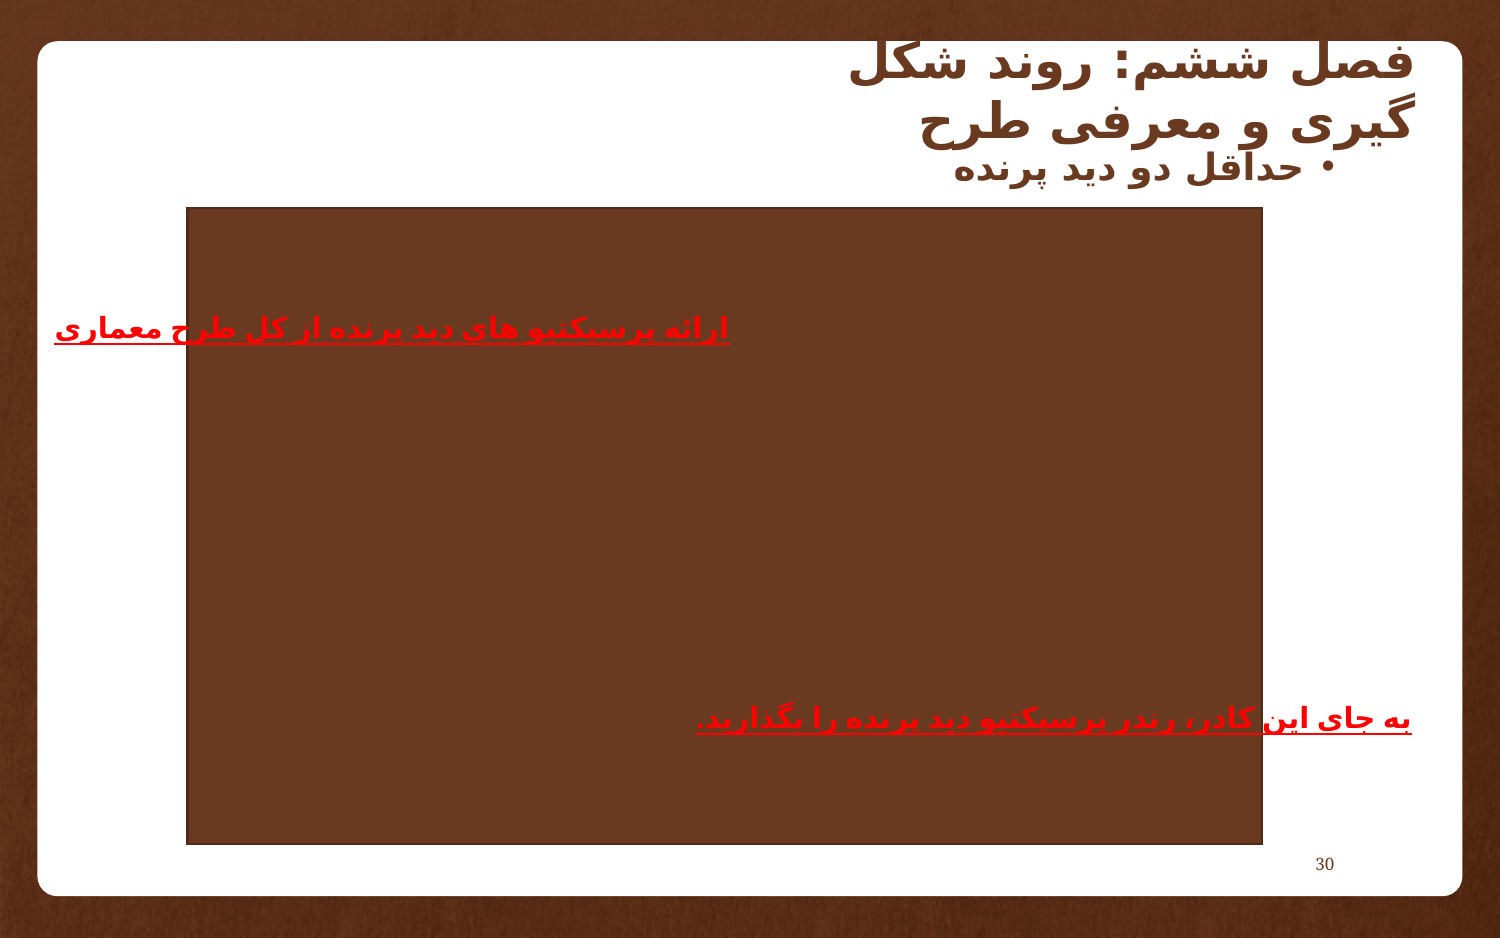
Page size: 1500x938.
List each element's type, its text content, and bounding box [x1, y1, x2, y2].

slide_number 30 [1262, 843, 1350, 886]
title فصل ششم: روند شکل گیری و معرفی طرح [825, 81, 1432, 157]
text_box [186, 207, 1263, 845]
list حداقل دو دید پرنده [837, 140, 1350, 232]
text_box به جاي اين کادر، رندر پرسپکتيو ديد پرنده را بگذاريد. [224, 697, 1424, 744]
text_box ارائه پرسپکتيو هاي ديد پرنده از کل طرح معماري [0, 306, 775, 383]
